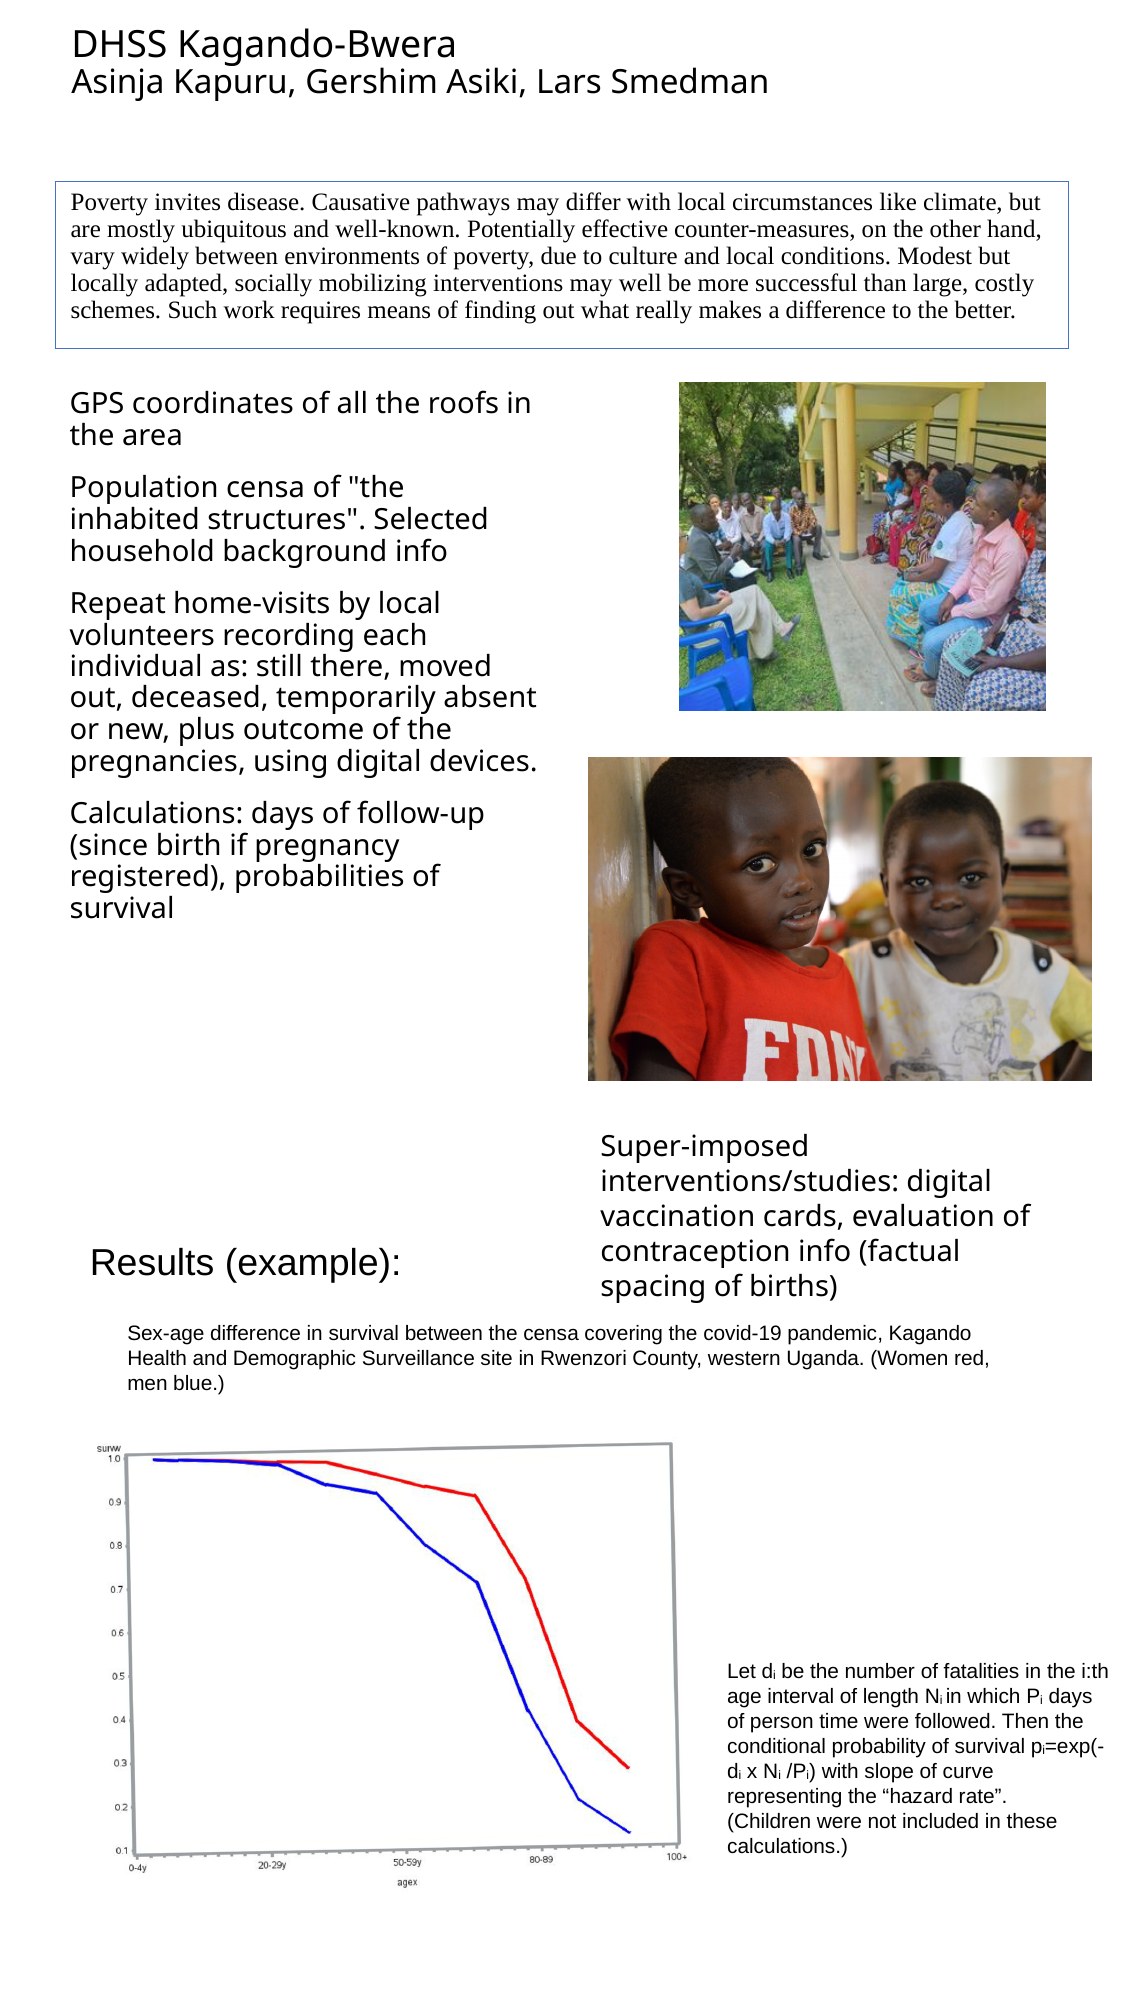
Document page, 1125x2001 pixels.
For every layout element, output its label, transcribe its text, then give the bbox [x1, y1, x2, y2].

title DHSS Kagando-Bwera Asinja Kapuru, Gershim Asiki, Lars Smedman [56, 0, 1069, 109]
list GPS coordinates of all the roofs in the area Population censa of "the inhabited structures". Selected household background info Repeat home-visits by local volunteers recording each individual as: still there, moved out, deceased, temporarily absent or new, plus outcome of the pregnancies, using digital devices. Calculations: days of follow-up (since birth if pregnancy registered), probabilities of survival [54, 381, 557, 1040]
text_box Let di be the number of fatalities in the i:th age interval of length Ni in which Pi days of person time were followed. Then the conditional probability of survival pi=exp(-di x Ni /Pi) with slope of curve representing the “hazard rate”. (Children were not included in these calculations.) [712, 1649, 1125, 2000]
picture [678, 382, 1046, 712]
picture [588, 757, 1092, 1082]
picture [92, 1431, 691, 1898]
text_box Super-imposed interventions/studies: digital vaccination cards, evaluation of contraception info (factual spacing of births) [585, 1120, 1088, 1310]
text_box Results (example): [75, 1230, 455, 1313]
list Poverty invites disease. Causative pathways may differ with local circumstances like climate, but are mostly ubiquitous and well-known. Potentially effective counter-measures, on the other hand, vary widely between environments of poverty, due to culture and local conditions. Modest but locally adapted, socially mobilizing interventions may well be more successful than large, costly schemes. Such work requires means of finding out what really makes a difference to the better. [55, 181, 1069, 349]
text_box Sex-age difference in survival between the censa covering the covid-19 pandemic, Kagando Health and Demographic Surveillance site in Rwenzori County, western Uganda. (Women red, men blue.) [112, 1312, 1050, 1397]
